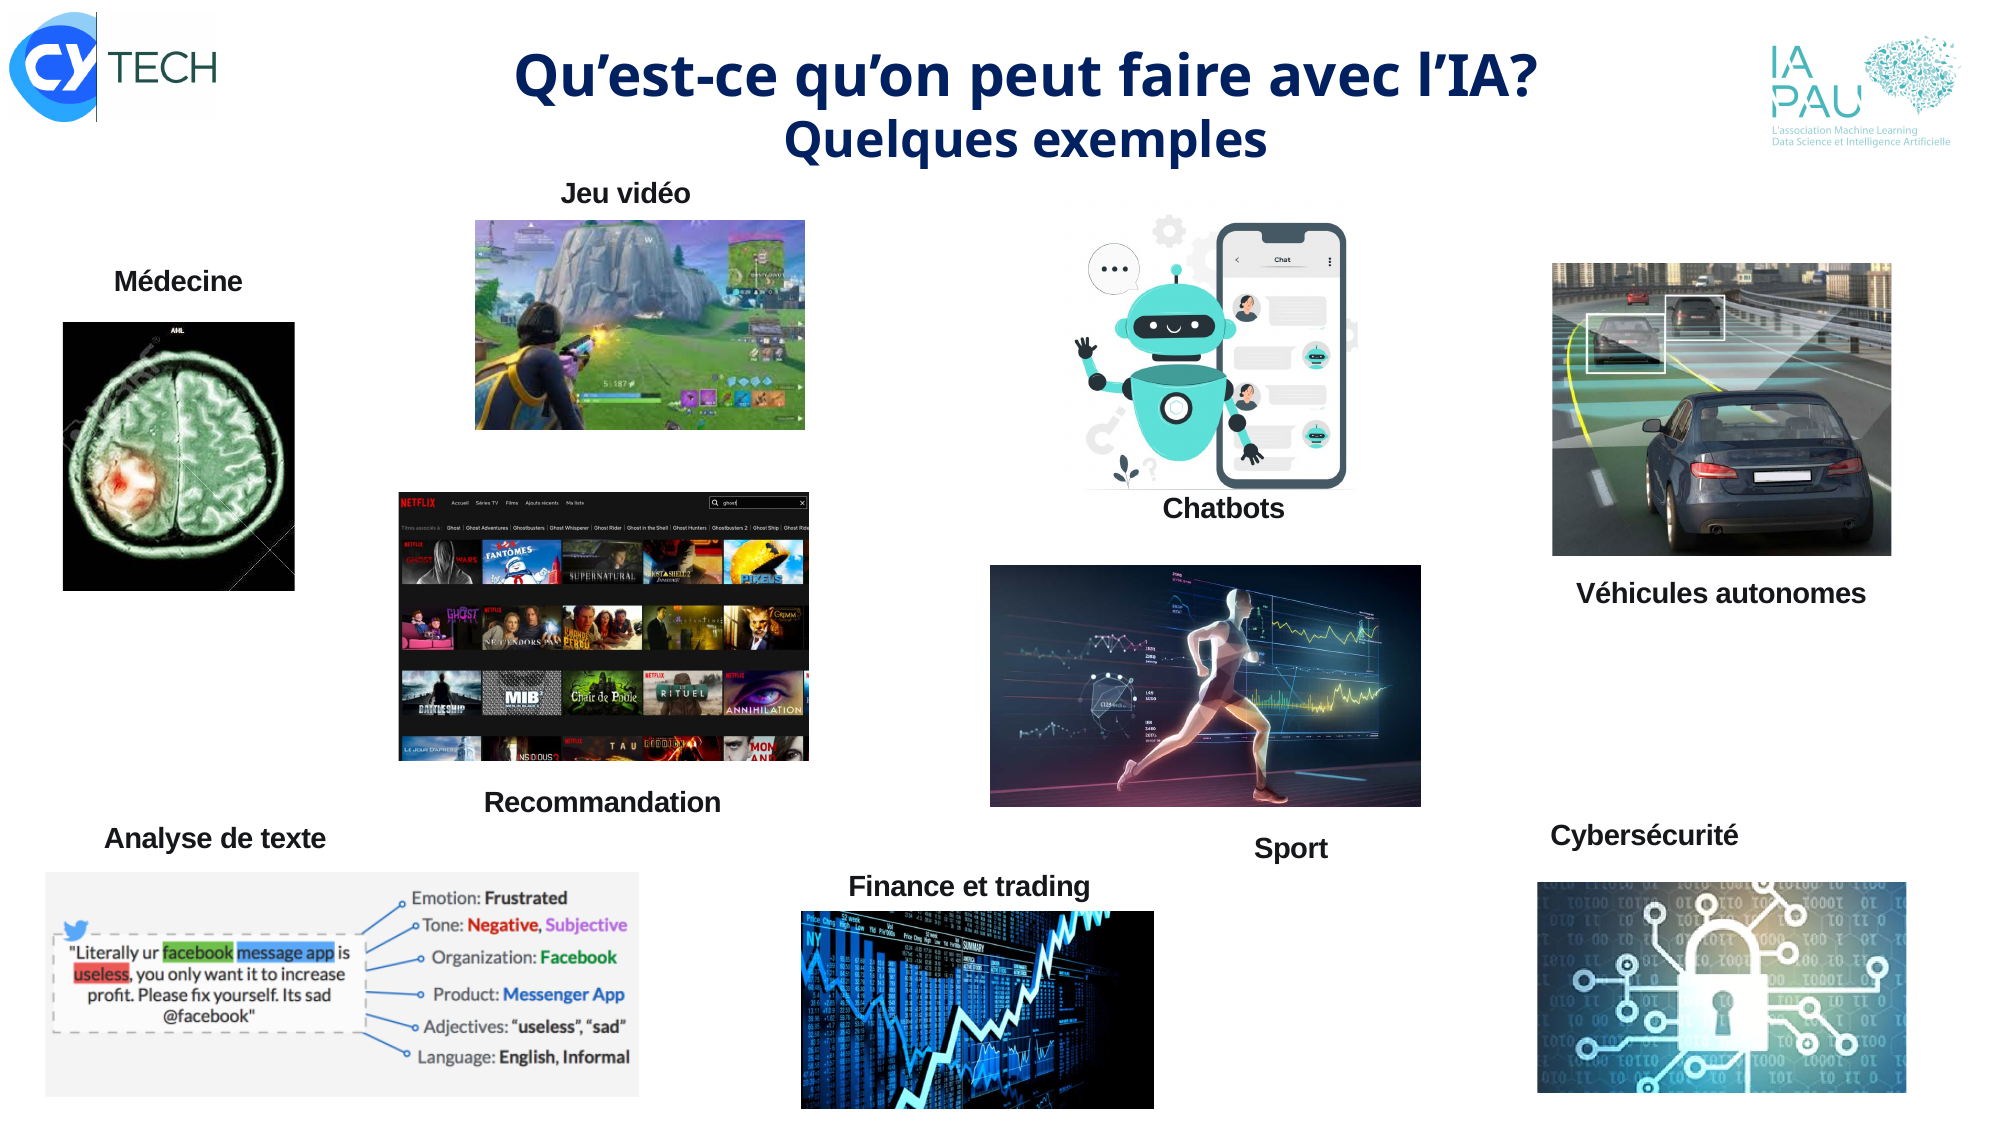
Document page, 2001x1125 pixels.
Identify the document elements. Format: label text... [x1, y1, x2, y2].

picture [398, 492, 810, 761]
picture [1536, 882, 1907, 1093]
text_box Médecine [99, 252, 259, 305]
text_box Sport [1239, 819, 1344, 873]
picture [1738, 12, 1986, 169]
picture [62, 321, 295, 591]
picture [475, 220, 805, 430]
text_box Qu’est-ce qu’on peut faire avec l’IA? Quelques exemples [462, 30, 1589, 176]
picture [1552, 263, 1892, 557]
picture [44, 872, 640, 1098]
text_box Analyse de texte [89, 809, 342, 862]
text_box Cybersécurité [1535, 806, 1754, 859]
text_box Jeu vidéo [545, 166, 707, 217]
text_box Véhicules autonomes [1561, 564, 1882, 617]
text_box Chatbots [1147, 500, 1301, 532]
picture [9, 12, 216, 122]
picture [801, 910, 1154, 1110]
text_box Recommandation [469, 773, 747, 826]
picture [1062, 198, 1358, 493]
text_box Finance et trading [833, 857, 1107, 909]
picture [990, 565, 1421, 807]
